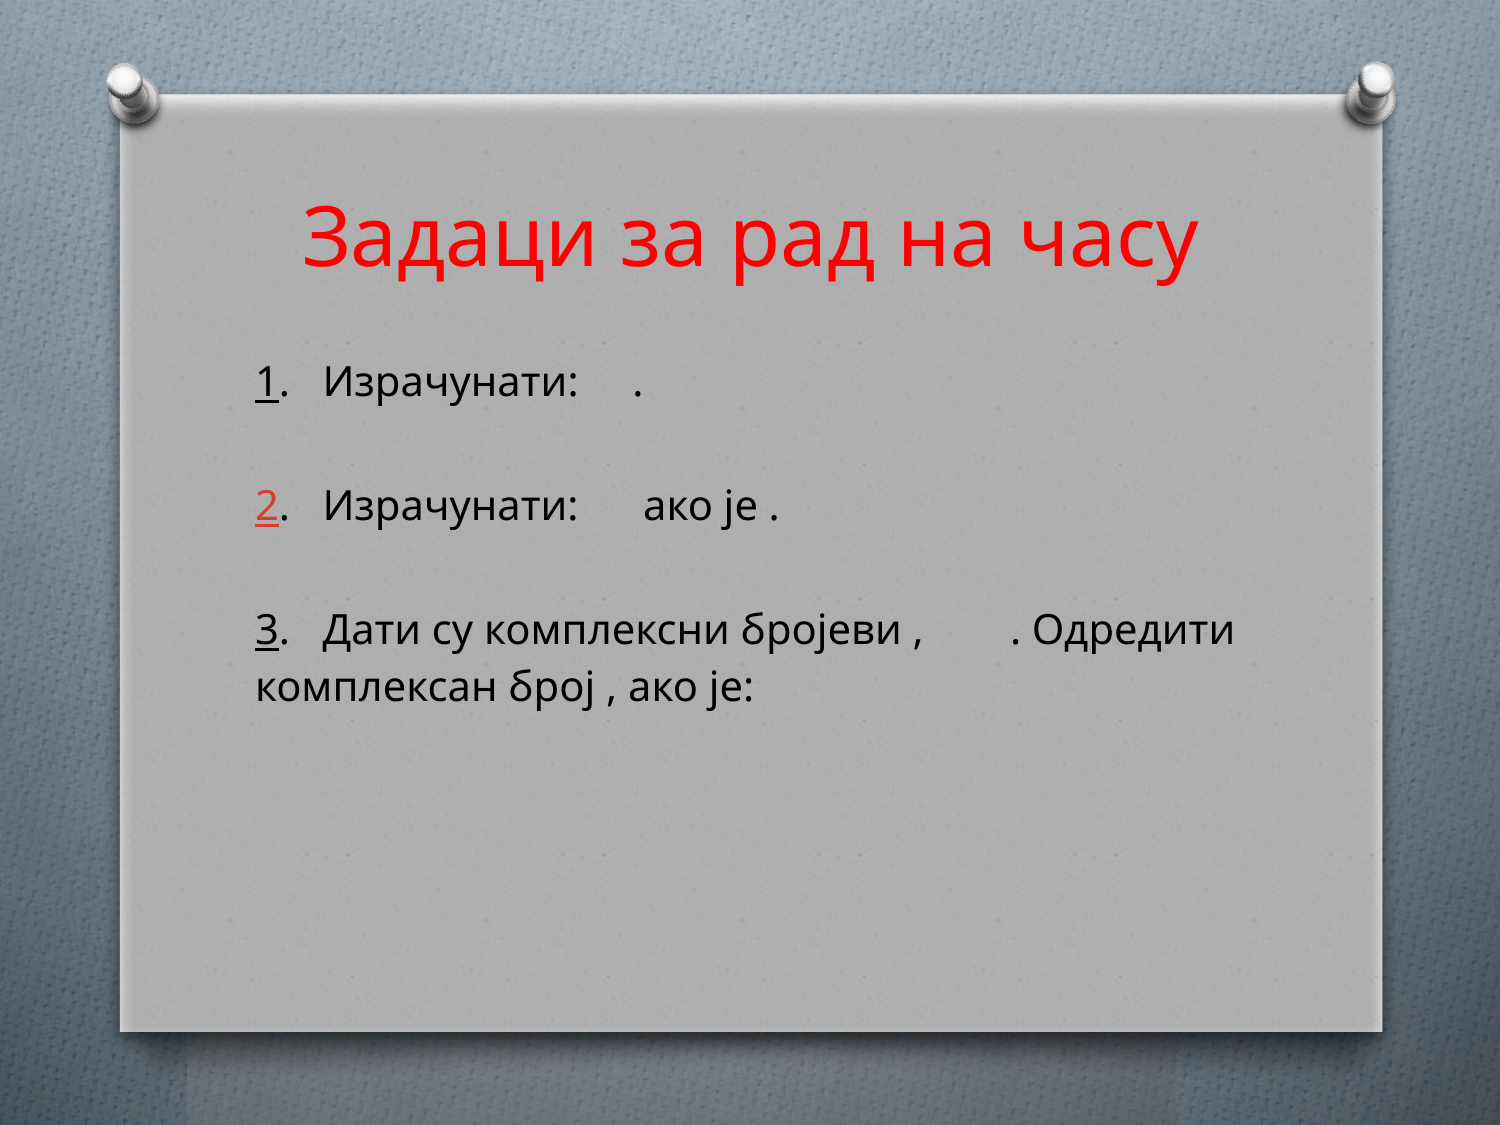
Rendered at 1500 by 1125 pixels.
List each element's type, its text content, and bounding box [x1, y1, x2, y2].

title Задаци за рад на часу [179, 134, 1323, 332]
picture [75, 29, 198, 153]
picture [1317, 35, 1439, 156]
